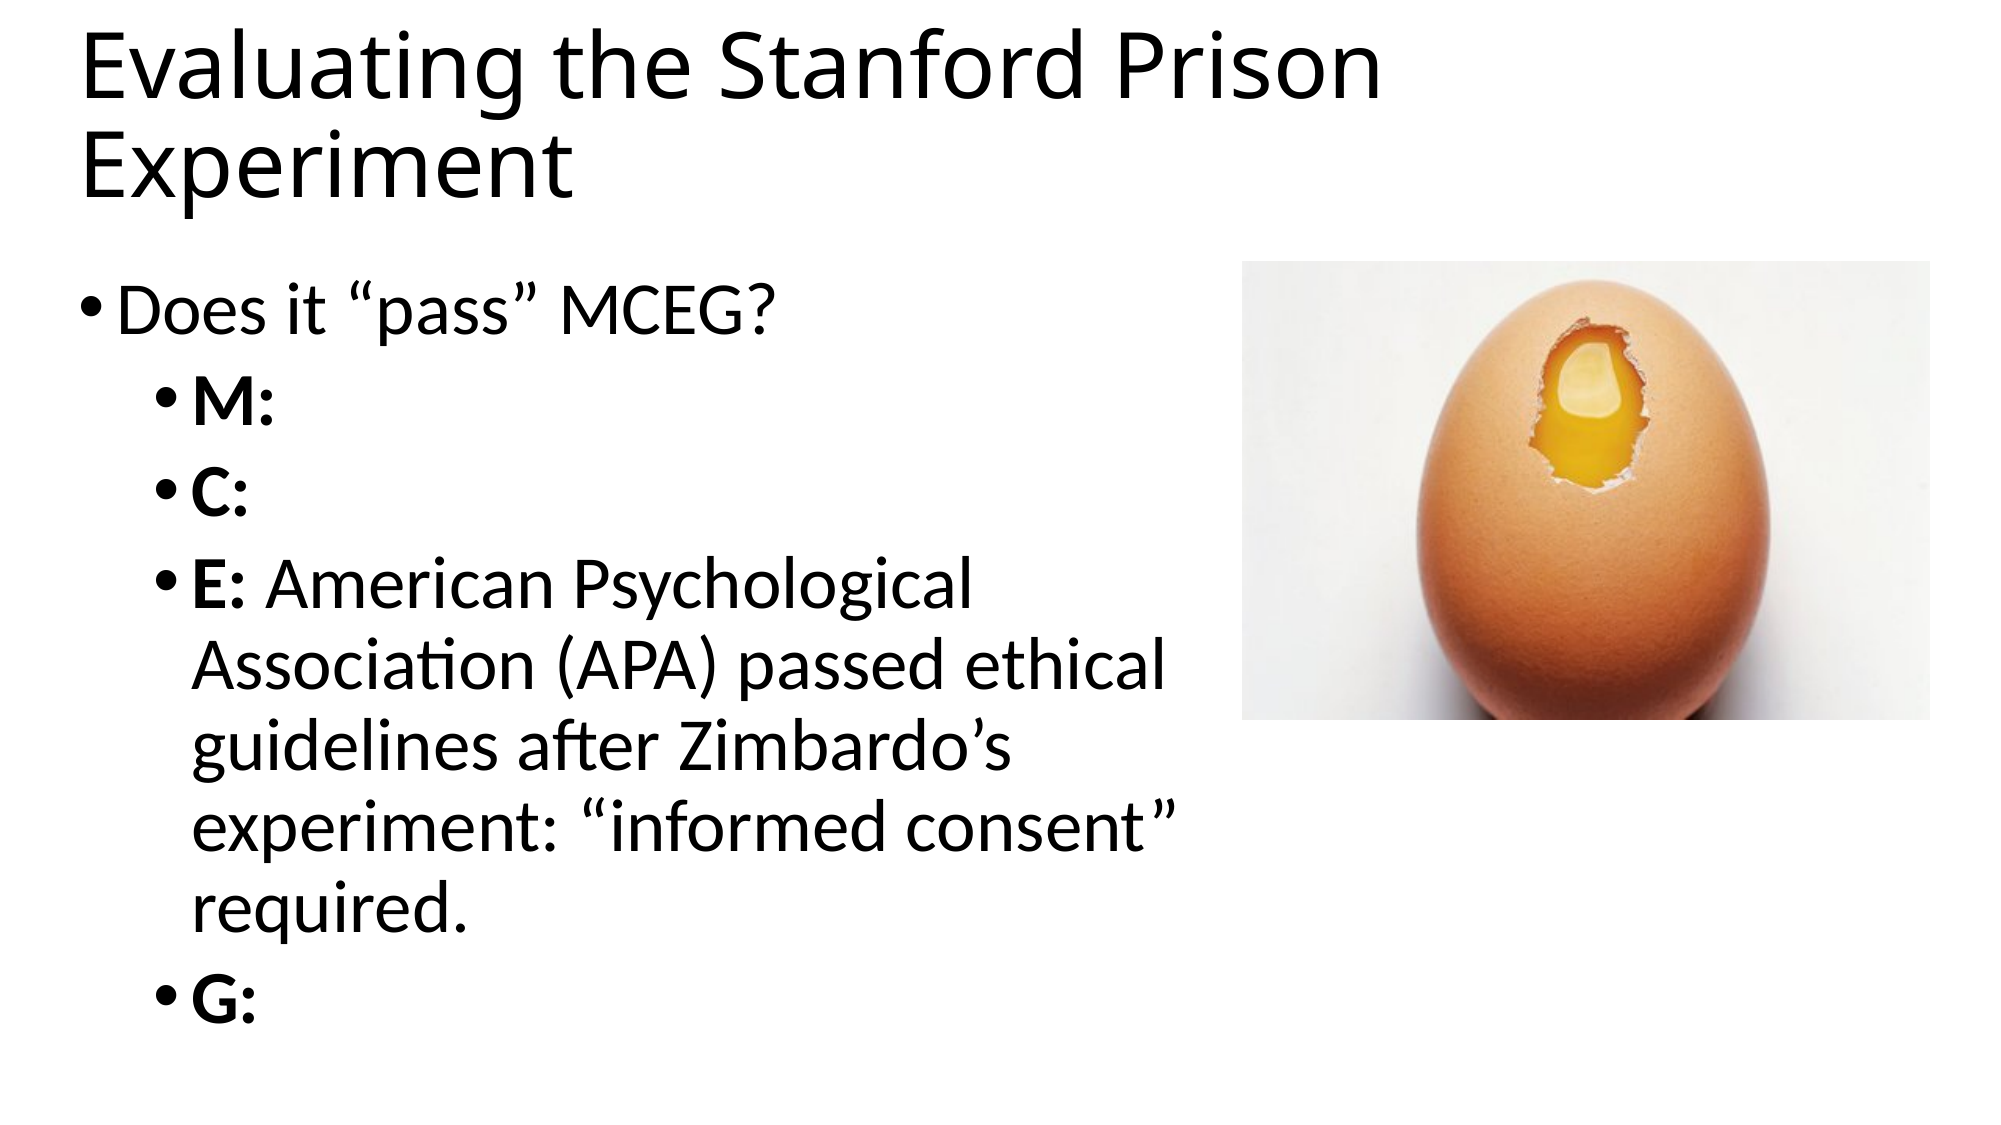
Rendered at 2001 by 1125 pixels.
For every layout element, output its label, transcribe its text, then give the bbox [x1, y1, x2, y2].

picture [1242, 261, 1930, 720]
title Evaluating the Stanford Prison Experiment [63, 36, 1789, 201]
list Does it “pass” MCEG? M: C: E: American Psychological Association (APA) passed ethical guidelines after Zimbardo’s experiment: “informed consent” required. G: [63, 261, 1334, 1107]
